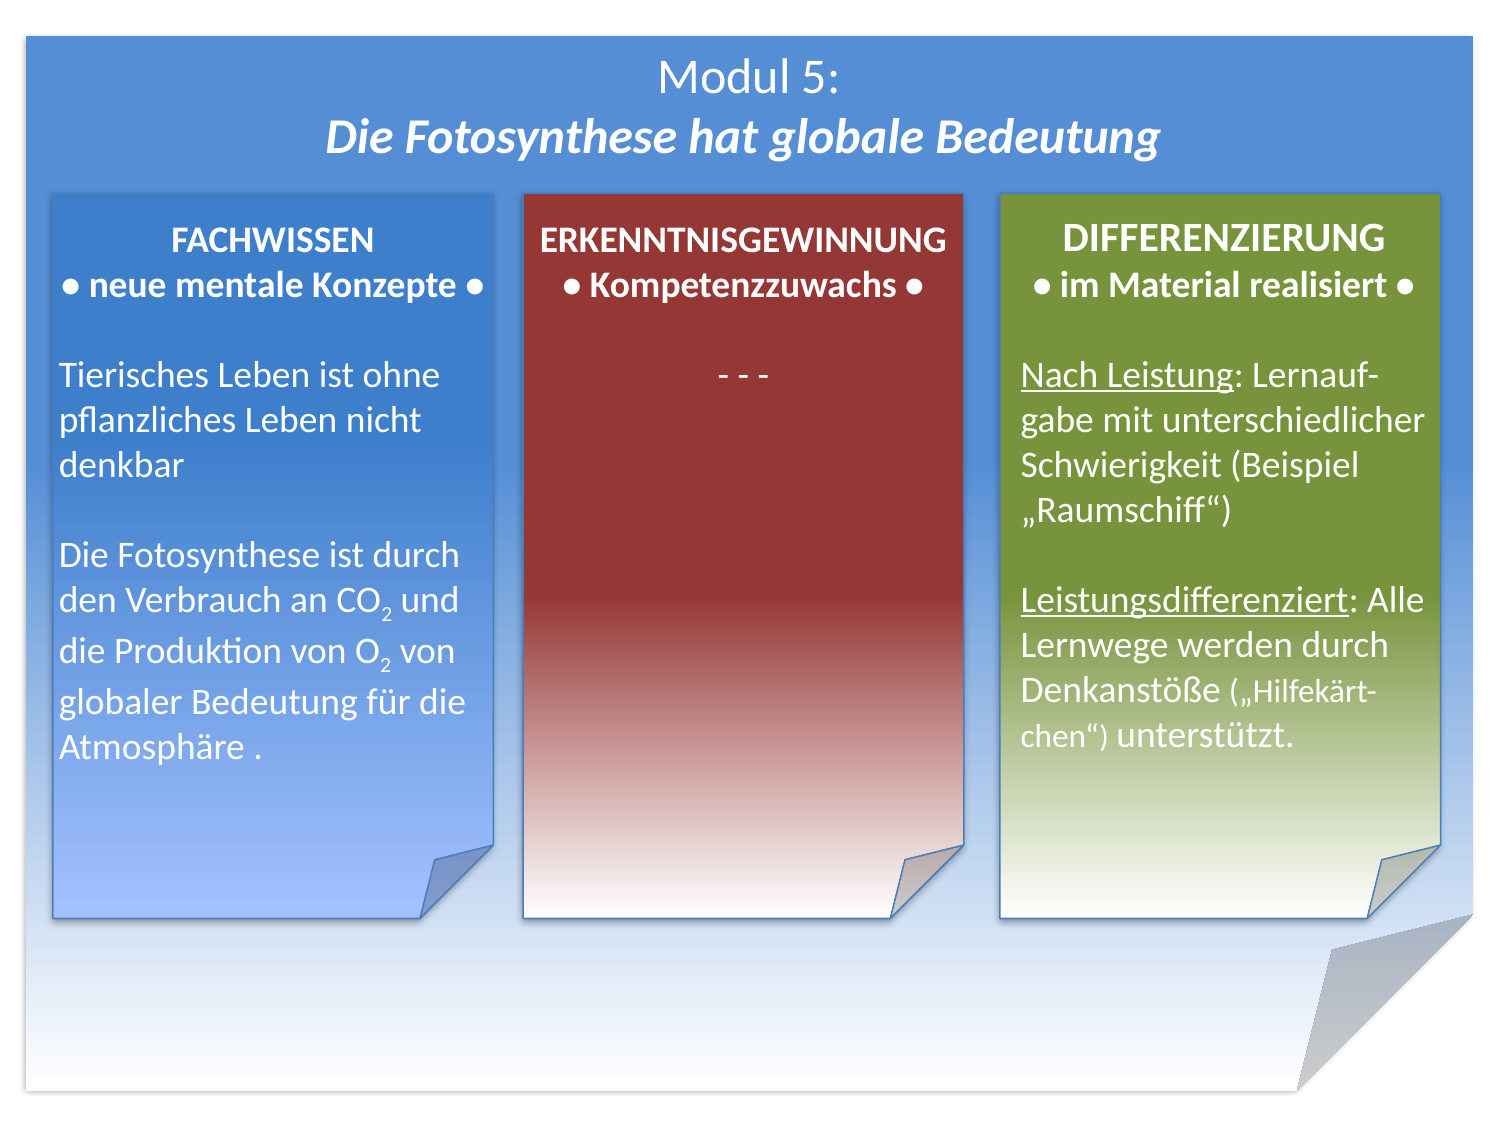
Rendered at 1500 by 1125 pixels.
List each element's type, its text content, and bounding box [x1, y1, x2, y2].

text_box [999, 193, 1441, 919]
text_box [52, 192, 495, 920]
text_box Modul 5: Die Fotosynthese hat globale Bedeutung [25, 35, 1473, 171]
text_box [24, 35, 1474, 1092]
text_box FACHWISSEN • neue mentale Konzepte • Tierisches Leben ist ohne pflanzliches Leben nicht denkbar Die Fotosynthese ist durch den Verbrauch an CO2 und die Produktion von O2 von globaler Bedeutung für die Atmosphäre . [52, 208, 494, 773]
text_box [522, 193, 964, 919]
